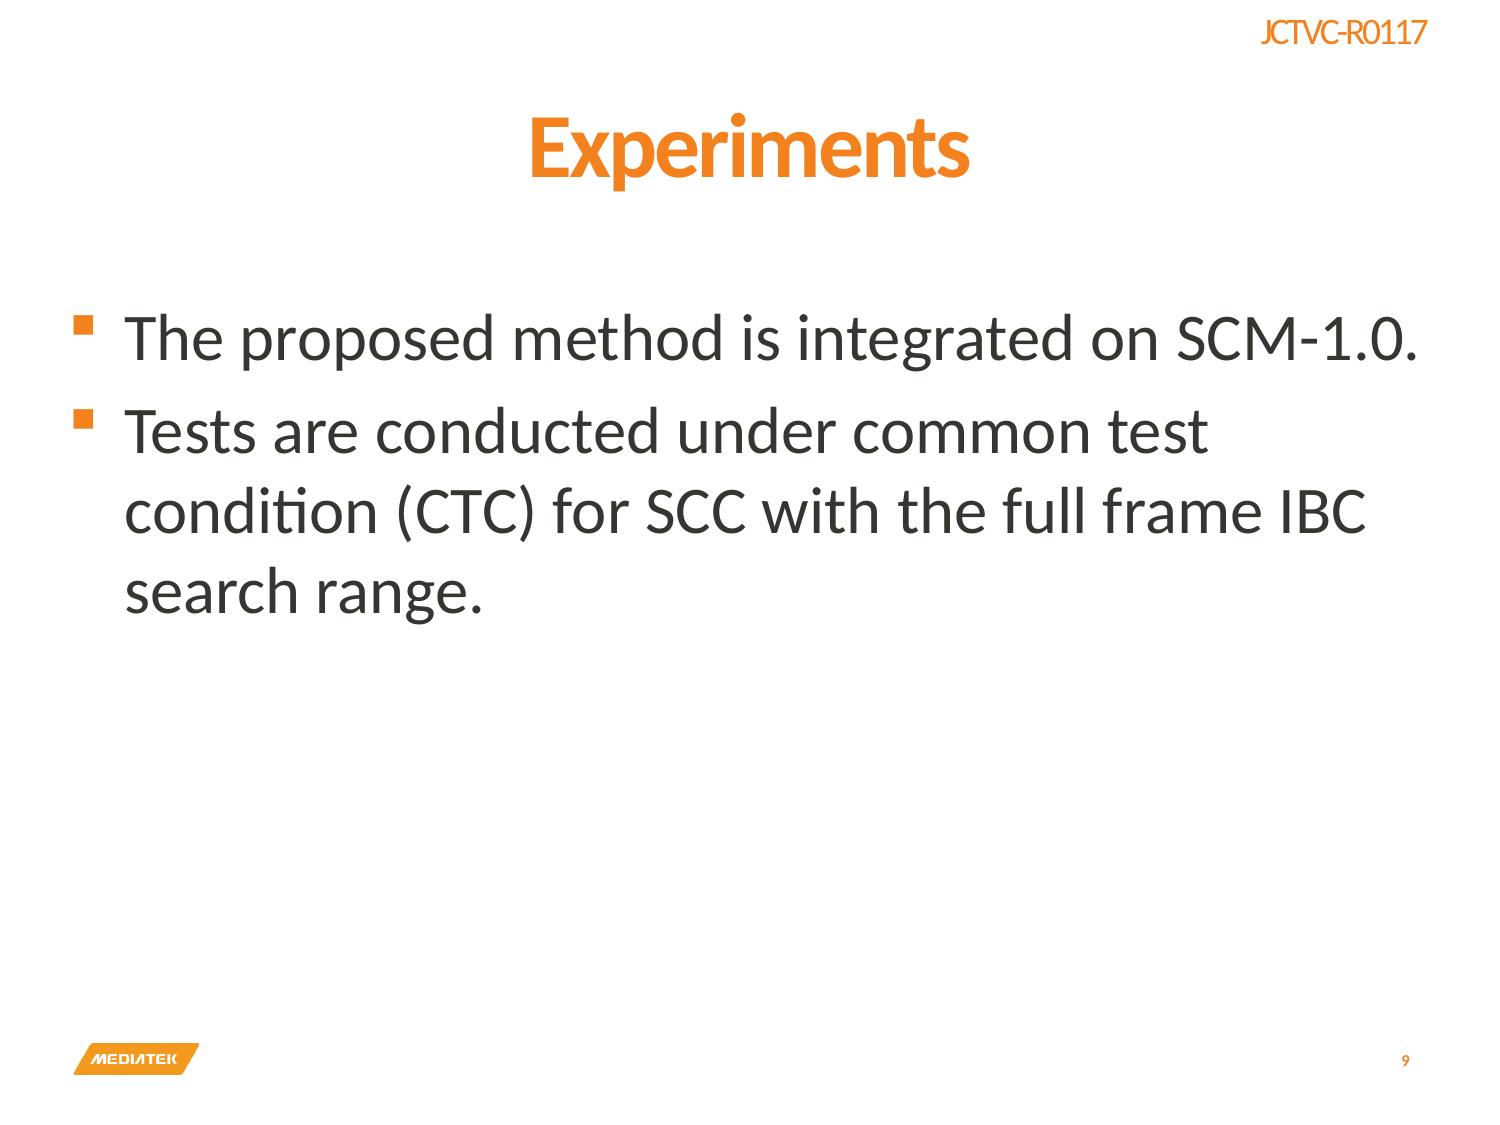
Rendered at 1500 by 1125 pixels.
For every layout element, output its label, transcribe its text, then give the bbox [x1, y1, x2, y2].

slide_number 9 [1251, 1029, 1425, 1090]
title Experiments [75, 99, 1425, 286]
picture [73, 1043, 199, 1075]
list The proposed method is integrated on SCM-1.0. Tests are conducted under common test condition (CTC) for SCC with the full frame IBC search range. [53, 286, 1447, 990]
